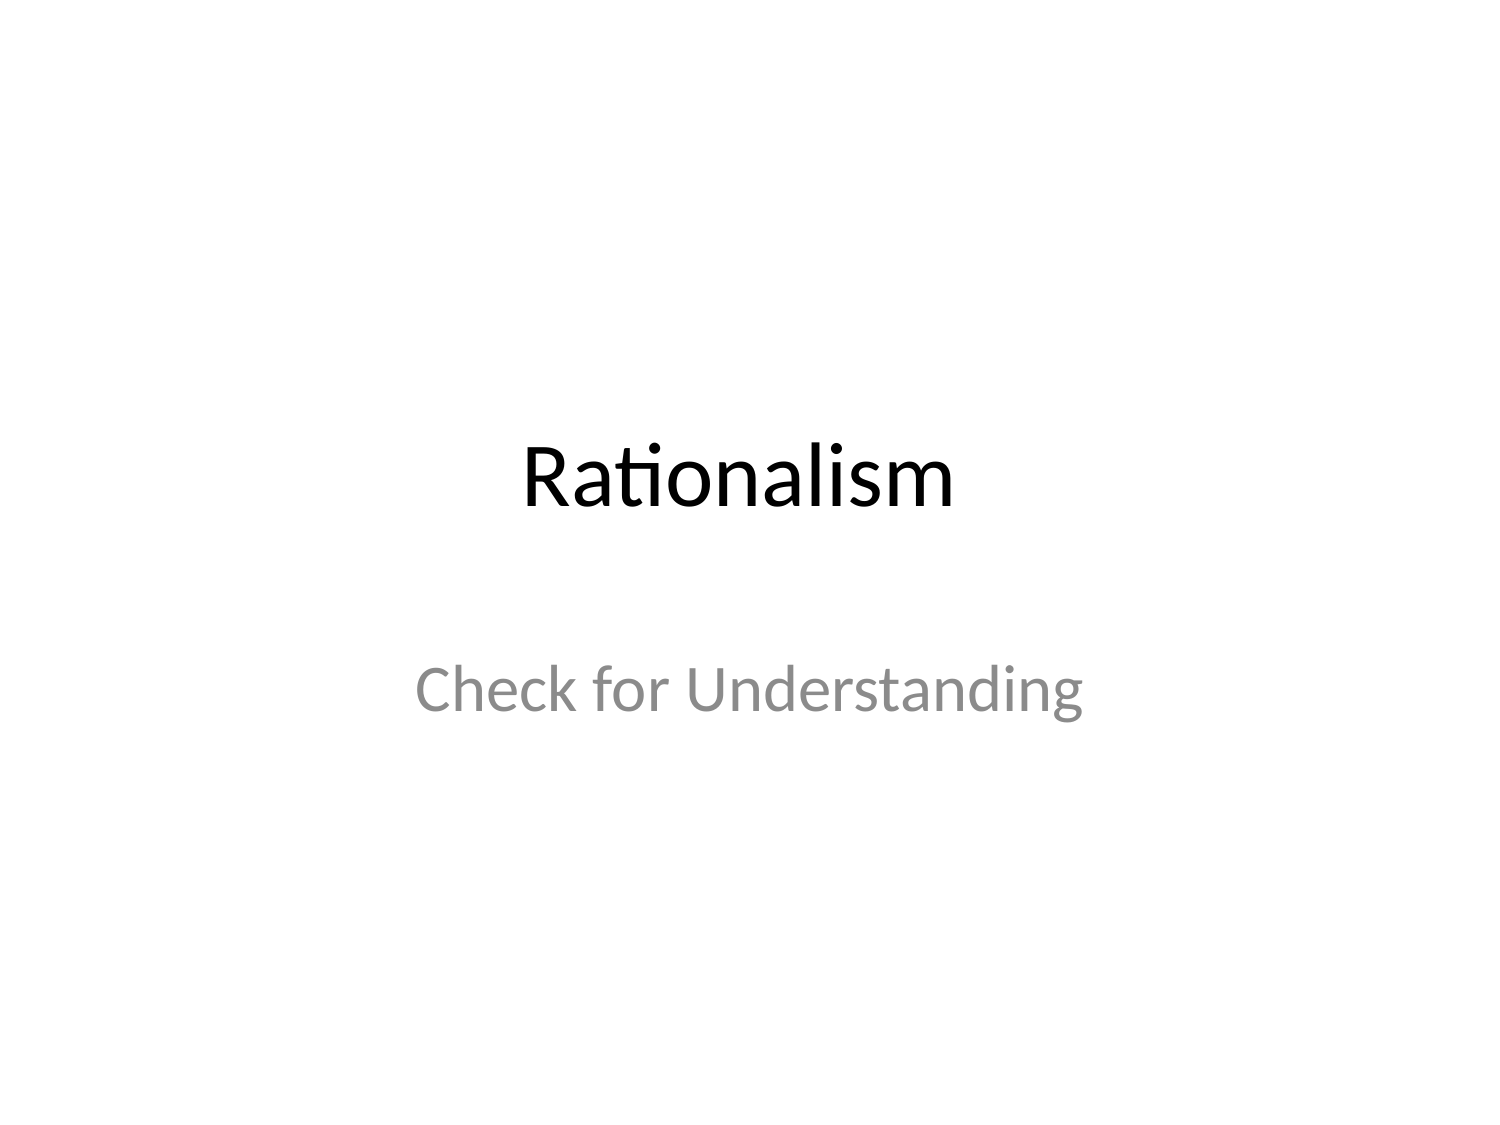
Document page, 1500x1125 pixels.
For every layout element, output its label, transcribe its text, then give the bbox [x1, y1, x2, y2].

title Rationalism [112, 349, 1388, 591]
subtitle Check for Understanding [225, 637, 1275, 925]
